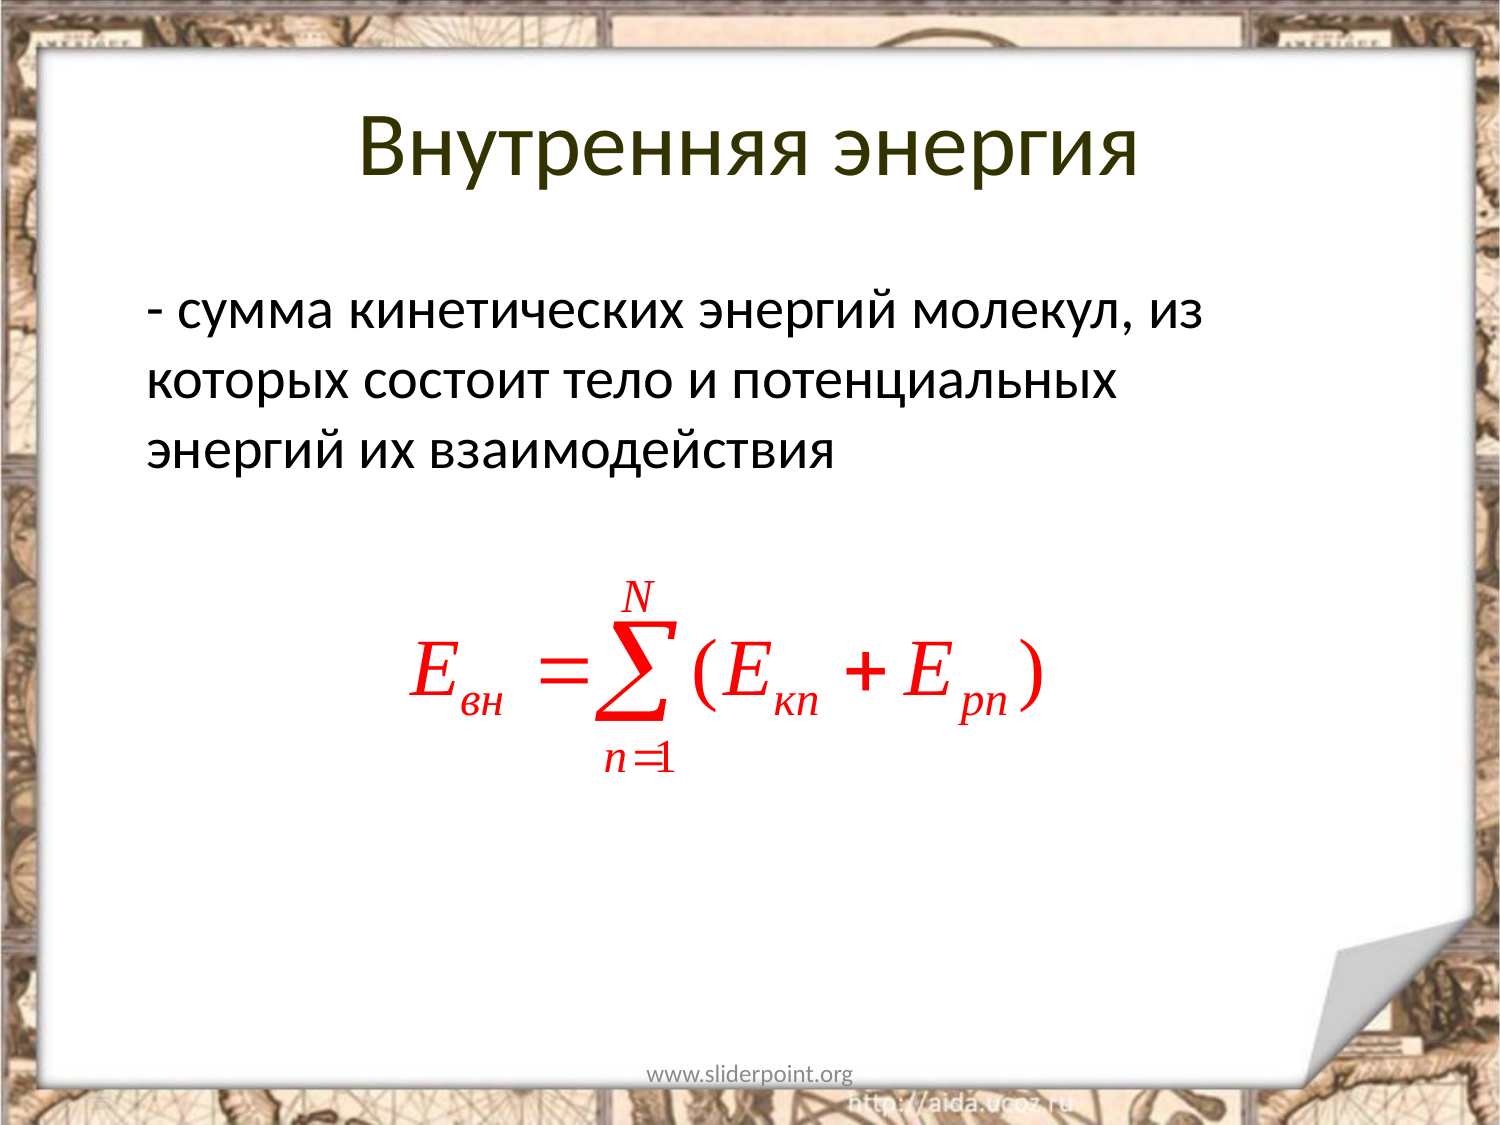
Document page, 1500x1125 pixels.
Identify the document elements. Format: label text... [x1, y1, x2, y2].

footer www.sliderpoint.org [512, 1042, 988, 1103]
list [395, 559, 1059, 790]
list - сумма кинетических энергий молекул, из которых состоит тело и потенциальных энергий их взаимодействия [74, 262, 1341, 563]
title Внутренняя энергия [74, 44, 1426, 233]
picture [0, 0, 1500, 1125]
